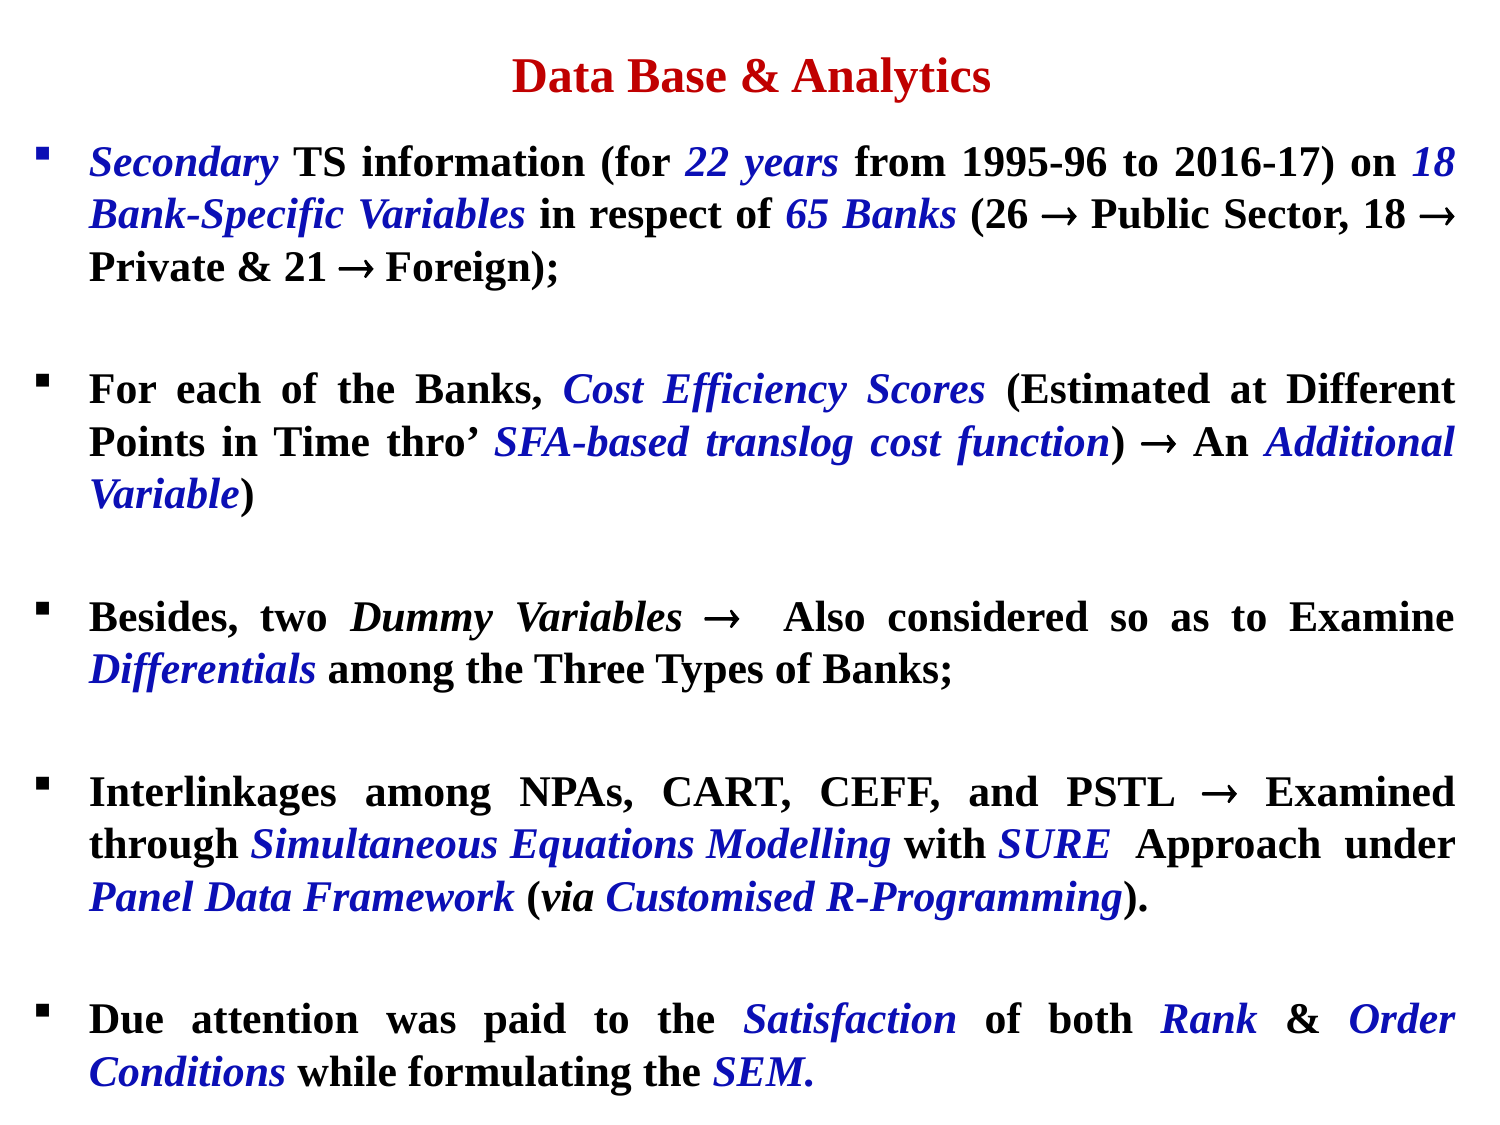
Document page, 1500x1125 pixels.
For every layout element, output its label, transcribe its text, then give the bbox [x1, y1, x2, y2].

list Secondary TS information (for 22 years from 1995-96 to 2016-17) on 18 Bank-Specific Variables in respect of 65 Banks (26  Public Sector, 18  Private & 21  Foreign); For each of the Banks, Cost Efficiency Scores (Estimated at Different Points in Time thro’ SFA-based translog cost function)  An Additional Variable) Besides, two Dummy Variables  Also considered so as to Examine Differentials among the Three Types of Banks; Interlinkages among NPAs, CART, CEFF, and PSTL  Examined through Simultaneous Equations Modelling with SURE Approach under Panel Data Framework (via Customised R-Programming). Due attention was paid to the Satisfaction of both Rank & Order Conditions while formulating the SEM. [17, 125, 1471, 1125]
title Data Base & Analytics [76, 30, 1427, 114]
